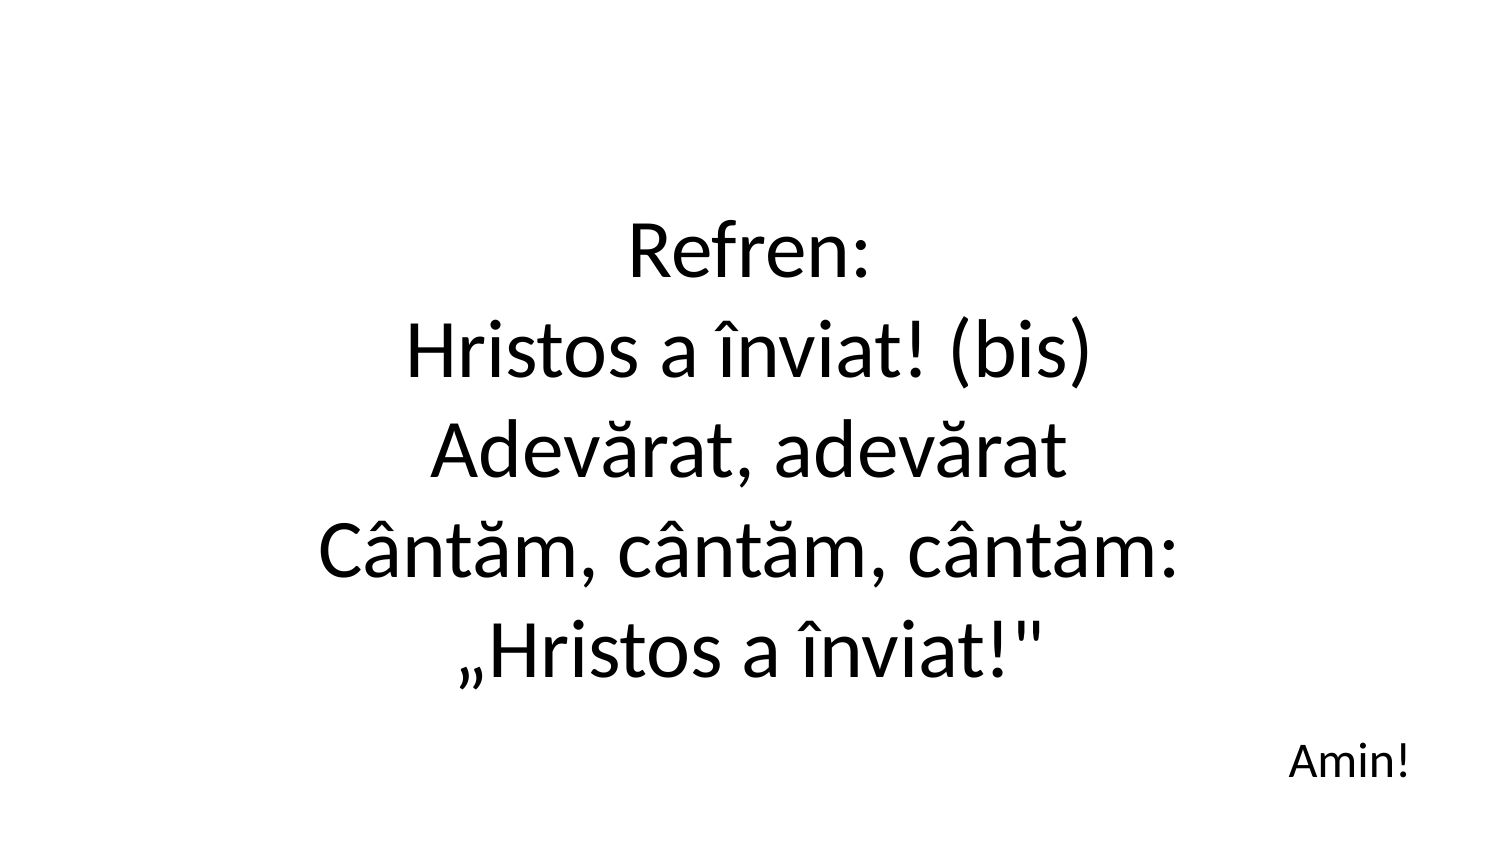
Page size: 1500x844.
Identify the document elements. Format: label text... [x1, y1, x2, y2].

text_box Amin! [1273, 674, 1427, 795]
text_box Refren: Hristos a înviat! (bis) Adevărat, adevărat Cântăm, cântăm, cântăm: „Hristos a înviat!" [303, 142, 1197, 702]
